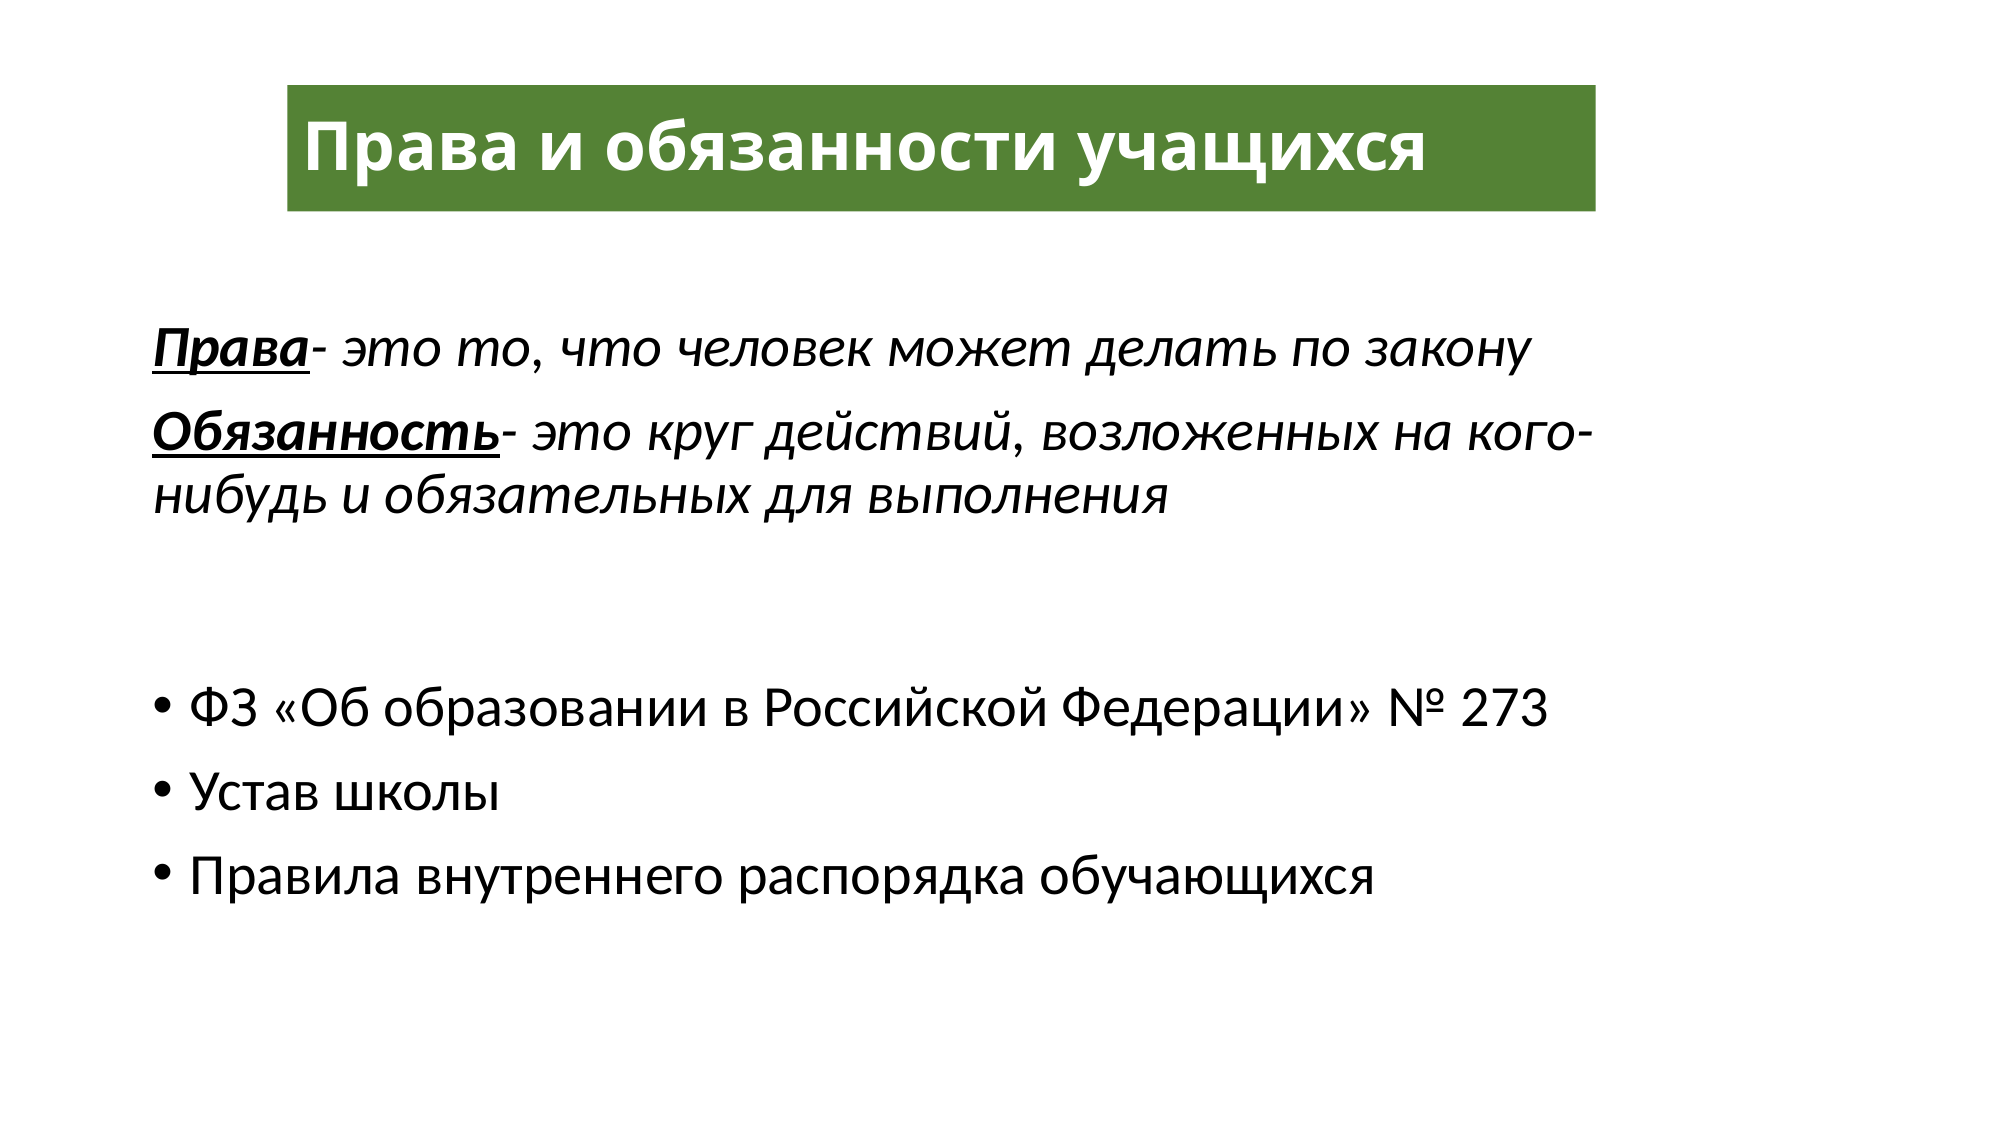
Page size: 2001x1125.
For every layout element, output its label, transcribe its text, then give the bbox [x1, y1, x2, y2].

list ФЗ «Об образовании в Российской Федерации» № 273 Устав школы Правила внутреннего распорядка обучающихся [137, 668, 1843, 967]
text_box Права и обязанности учащихся [287, 85, 1596, 212]
list Права- это то, что человек может делать по закону Обязанность- это круг действий, возложенных на кого-нибудь и обязательных для выполнения [137, 309, 1786, 668]
